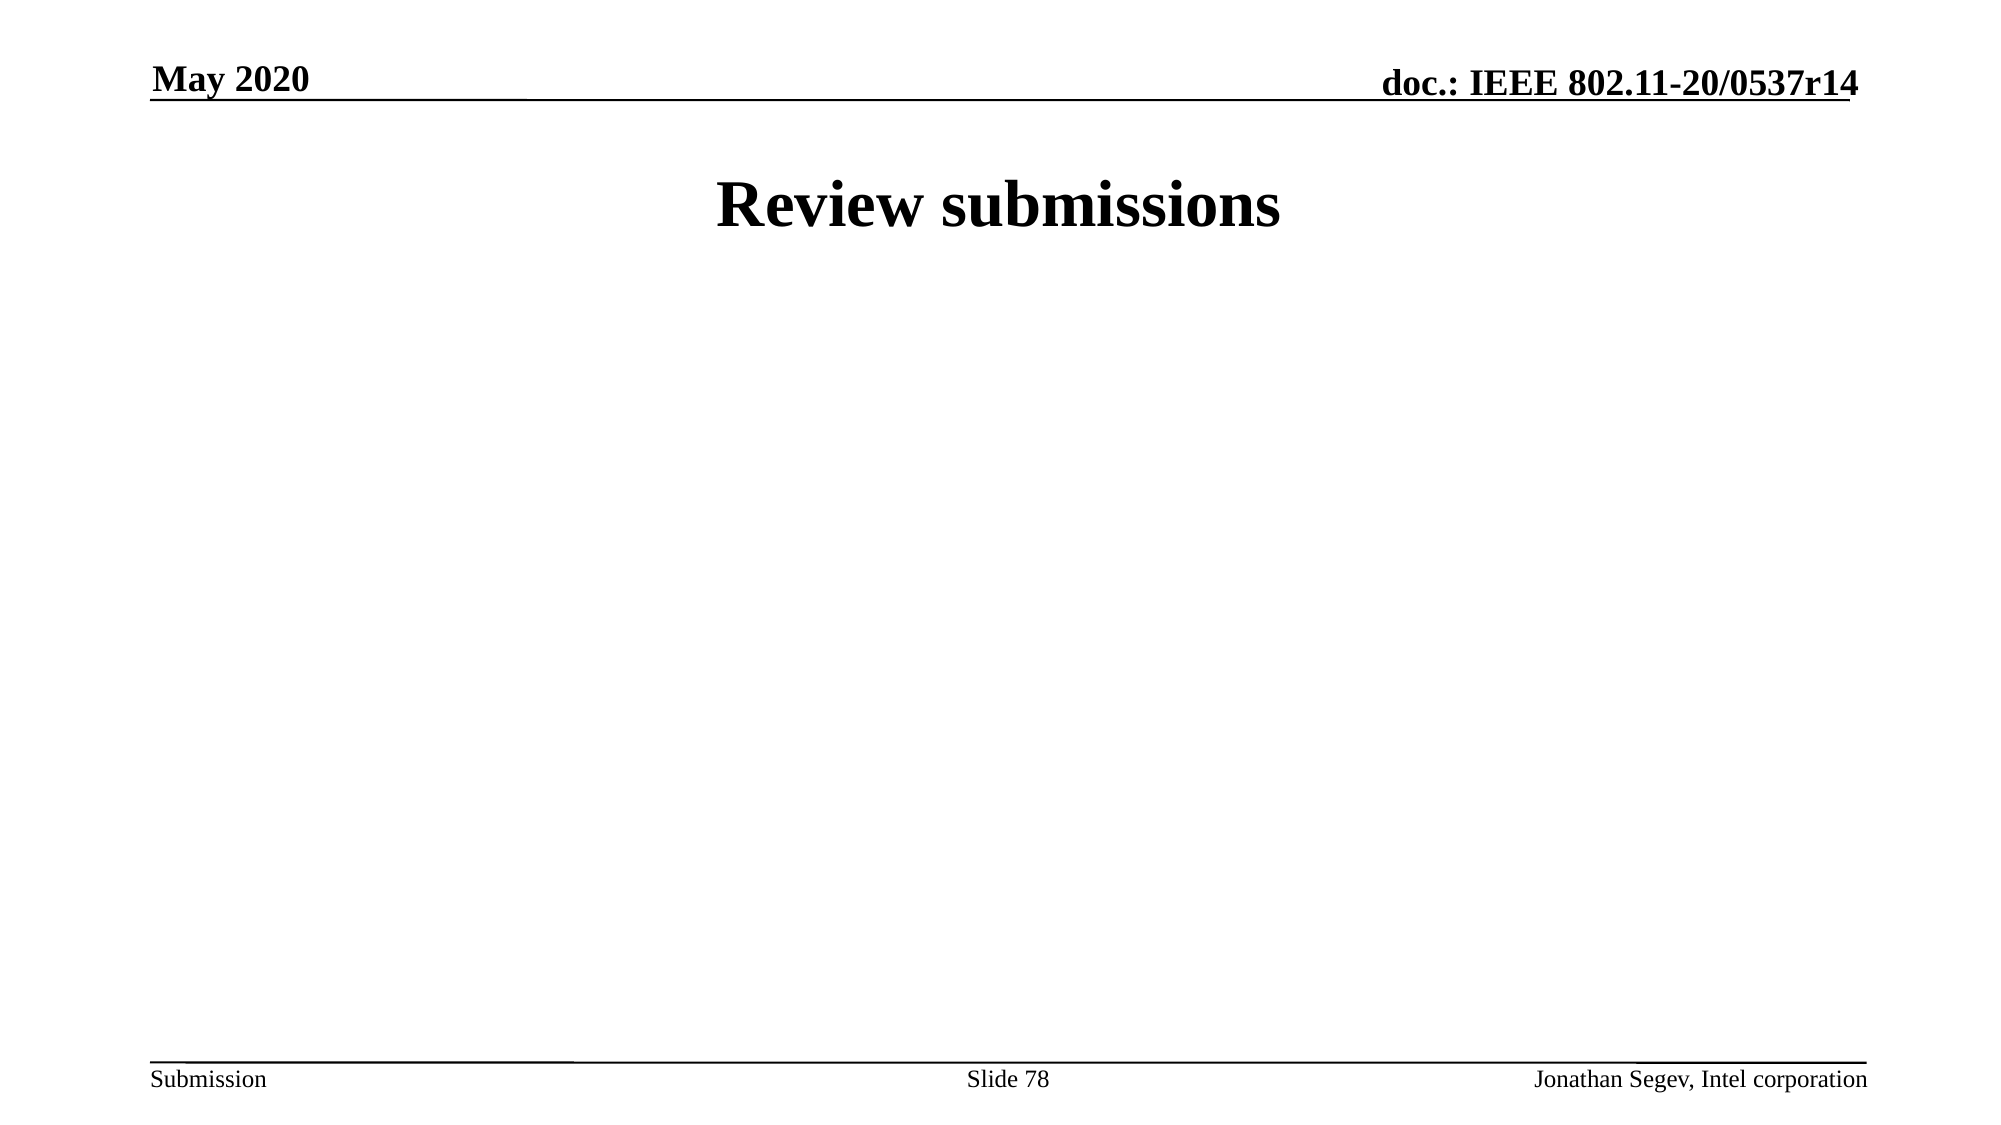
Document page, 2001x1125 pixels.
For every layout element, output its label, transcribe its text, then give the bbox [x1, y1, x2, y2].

slide_number Slide 78 [950, 1061, 1067, 1123]
title Review submissions [149, 112, 1850, 288]
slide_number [152, 54, 563, 100]
footer Jonathan Segev, Intel corporation [1171, 1061, 1869, 1093]
